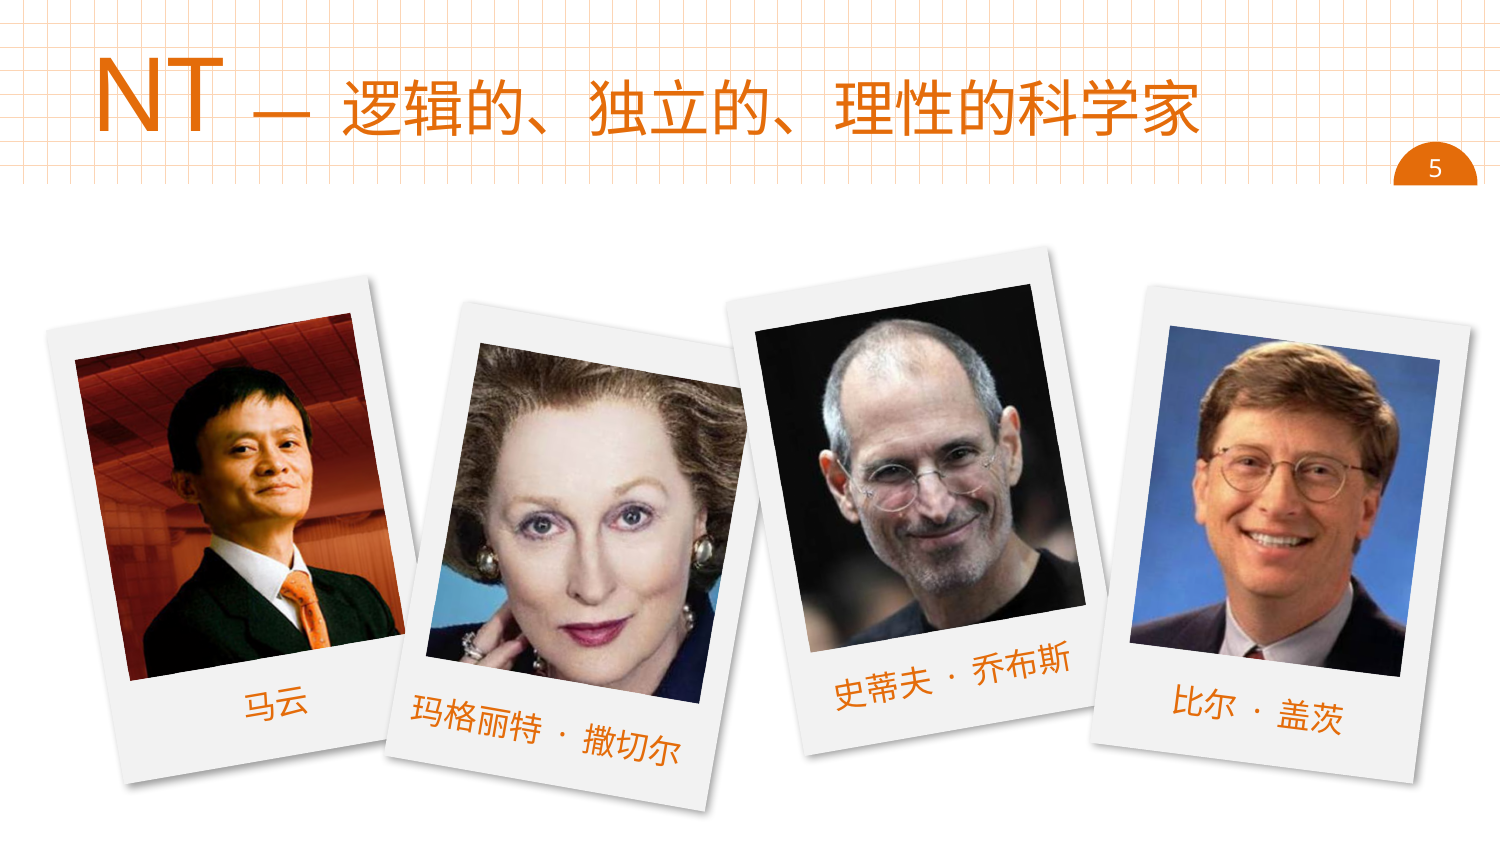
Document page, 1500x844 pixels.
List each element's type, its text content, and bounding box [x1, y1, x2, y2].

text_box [751, 271, 1093, 733]
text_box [82, 299, 409, 761]
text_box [404, 325, 751, 787]
title NT — 逻辑的、独立的、理性的科学家 [75, 20, 1425, 161]
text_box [1117, 304, 1444, 766]
picture [75, 359, 82, 397]
slide_number 5 [1388, 152, 1483, 186]
